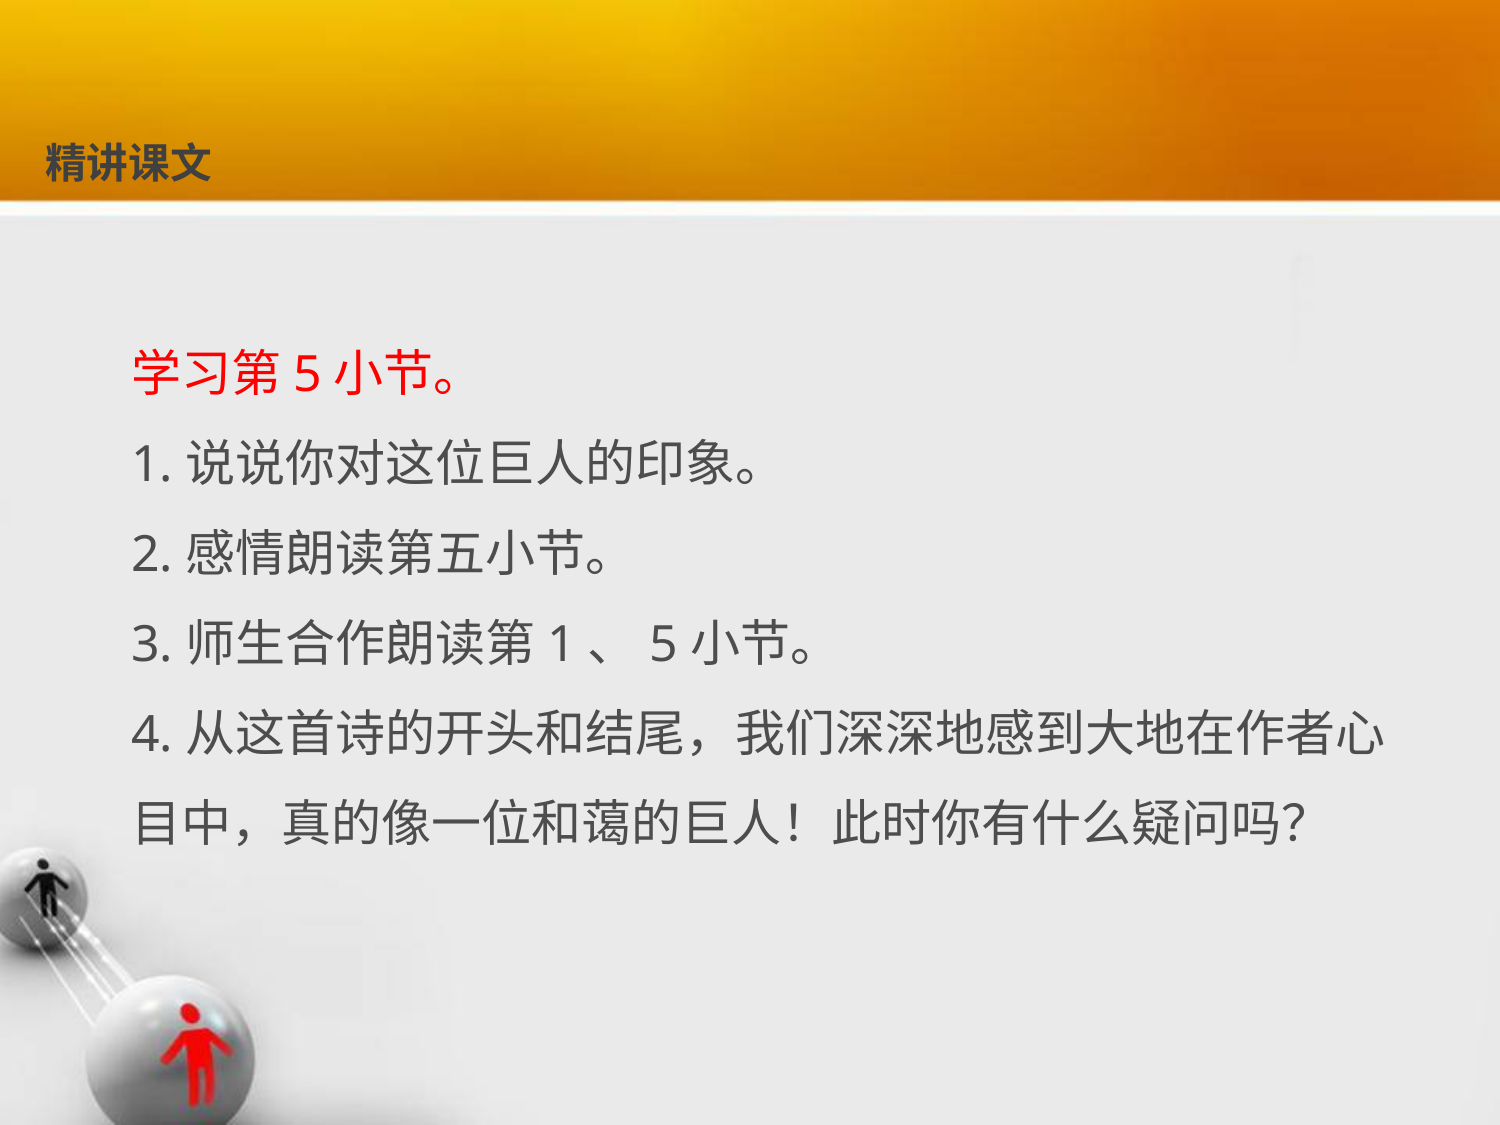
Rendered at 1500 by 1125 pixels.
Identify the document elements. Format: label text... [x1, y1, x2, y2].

text_box 学习第5小节。 1.说说你对这位巨人的印象。 2.感情朗读第五小节。 3.师生合作朗读第1、5小节。 4.从这首诗的开头和结尾，我们深深地感到大地在作者心目中，真的像一位和蔼的巨人！此时你有什么疑问吗？ [116, 303, 1420, 859]
picture [0, 0, 1500, 1125]
text_box 精讲课文 [30, 129, 228, 195]
